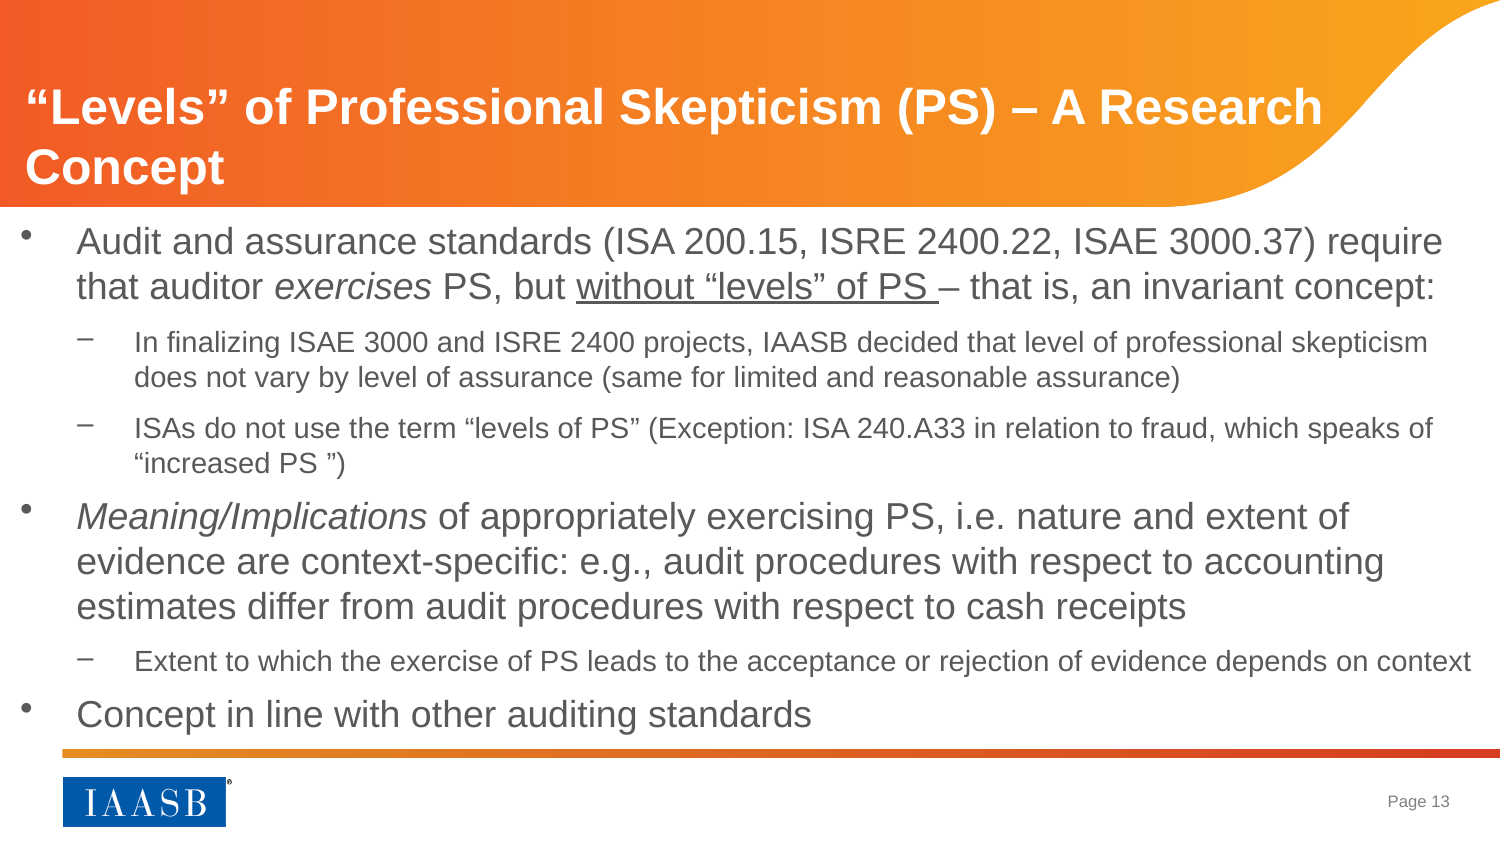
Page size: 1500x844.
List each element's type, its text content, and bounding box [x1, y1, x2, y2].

picture [0, 0, 1500, 207]
title “Levels” of Professional Skepticism (PS) – A Research Concept [24, 101, 1338, 168]
list Audit and assurance standards (ISA 200.15, ISRE 2400.22, ISAE 3000.37) require that auditor exercises PS, but without “levels” of PS – that is, an invariant concept: In finalizing ISAE 3000 and ISRE 2400 projects, IAASB decided that level of professional skepticism does not vary by level of assurance (same for limited and reasonable assurance) ISAs do not use the term “levels of PS” (Exception: ISA 240.A33 in relation to fraud, which speaks of “increased PS ”) Meaning/Implications of appropriately exercising PS, i.e. nature and extent of evidence are context-specific: e.g., audit procedures with respect to accounting estimates differ from audit procedures with respect to cash receipts Extent to which the exercise of PS leads to the acceptance or rejection of evidence depends on context Concept in line with other auditing standards [5, 209, 1500, 772]
picture [63, 777, 232, 827]
